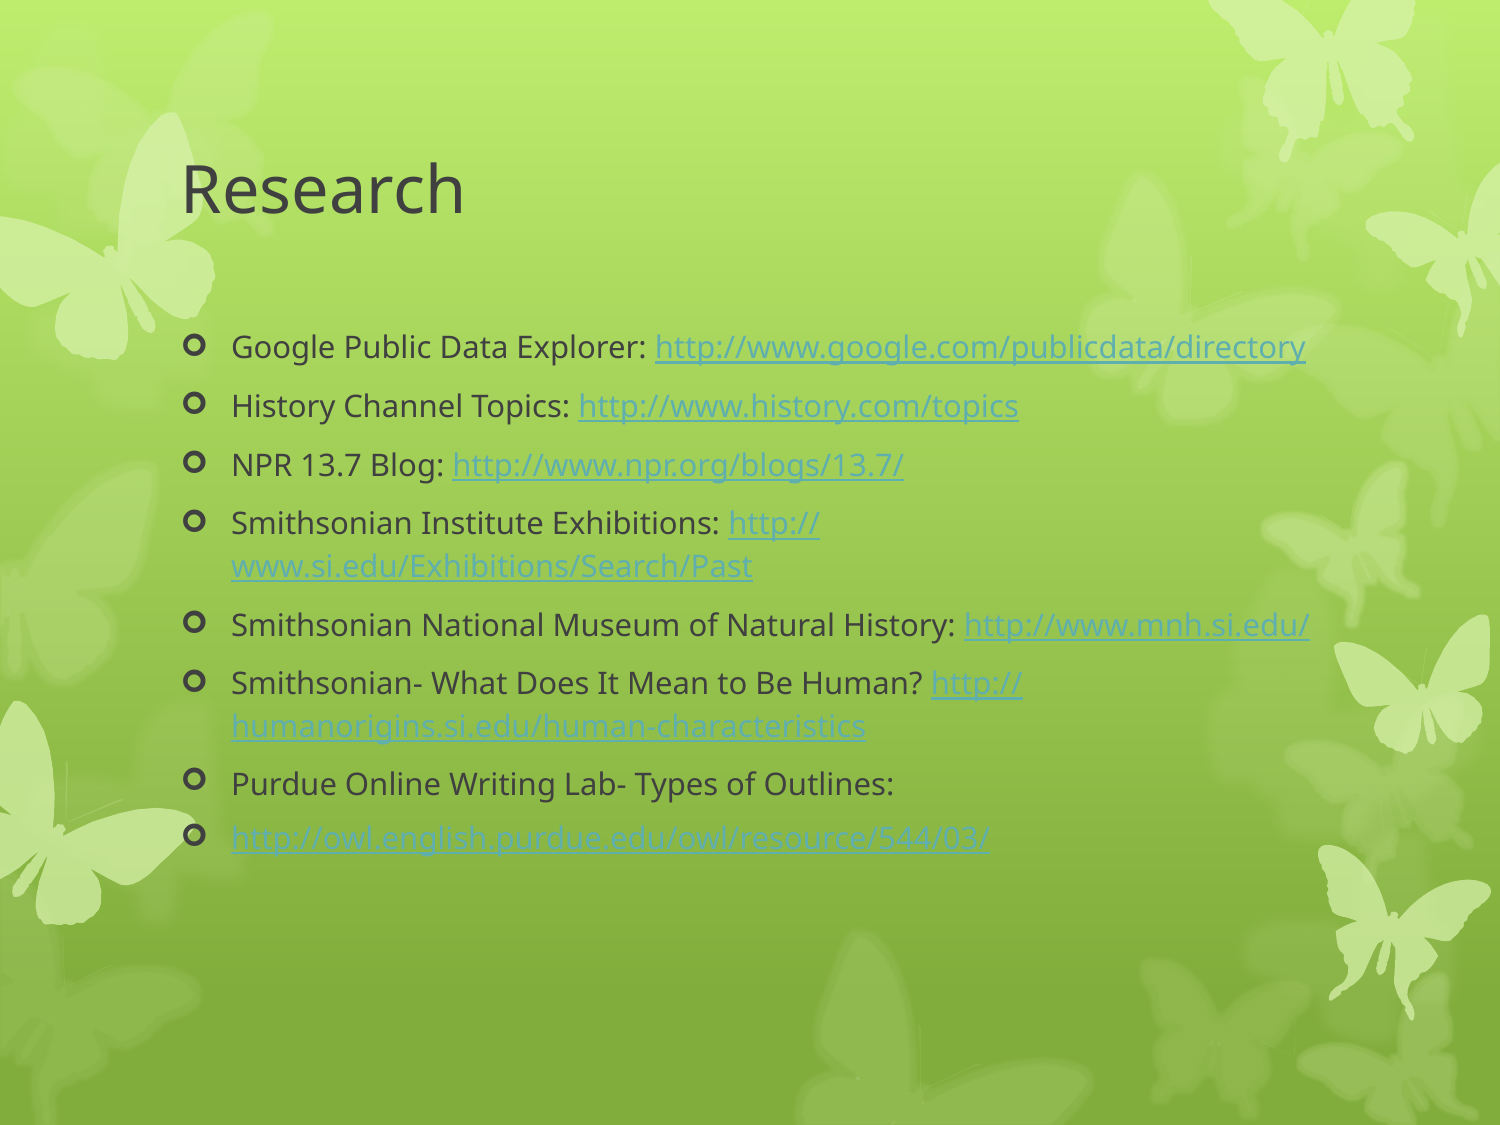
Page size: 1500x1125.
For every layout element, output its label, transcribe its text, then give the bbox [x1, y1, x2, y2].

list Google Public Data Explorer: http://www.google.com/publicdata/directory History Channel Topics: http://www.history.com/topics NPR 13.7 Blog: http://www.npr.org/blogs/13.7/ Smithsonian Institute Exhibitions: http://www.si.edu/Exhibitions/Search/Past Smithsonian National Museum of Natural History: http://www.mnh.si.edu/ Smithsonian- What Does It Mean to Be Human? http://humanorigins.si.edu/human-characteristics Purdue Online Writing Lab- Types of Outlines: http://owl.english.purdue.edu/owl/resource/544/03/ [165, 212, 1335, 962]
title Research [165, 110, 1335, 212]
